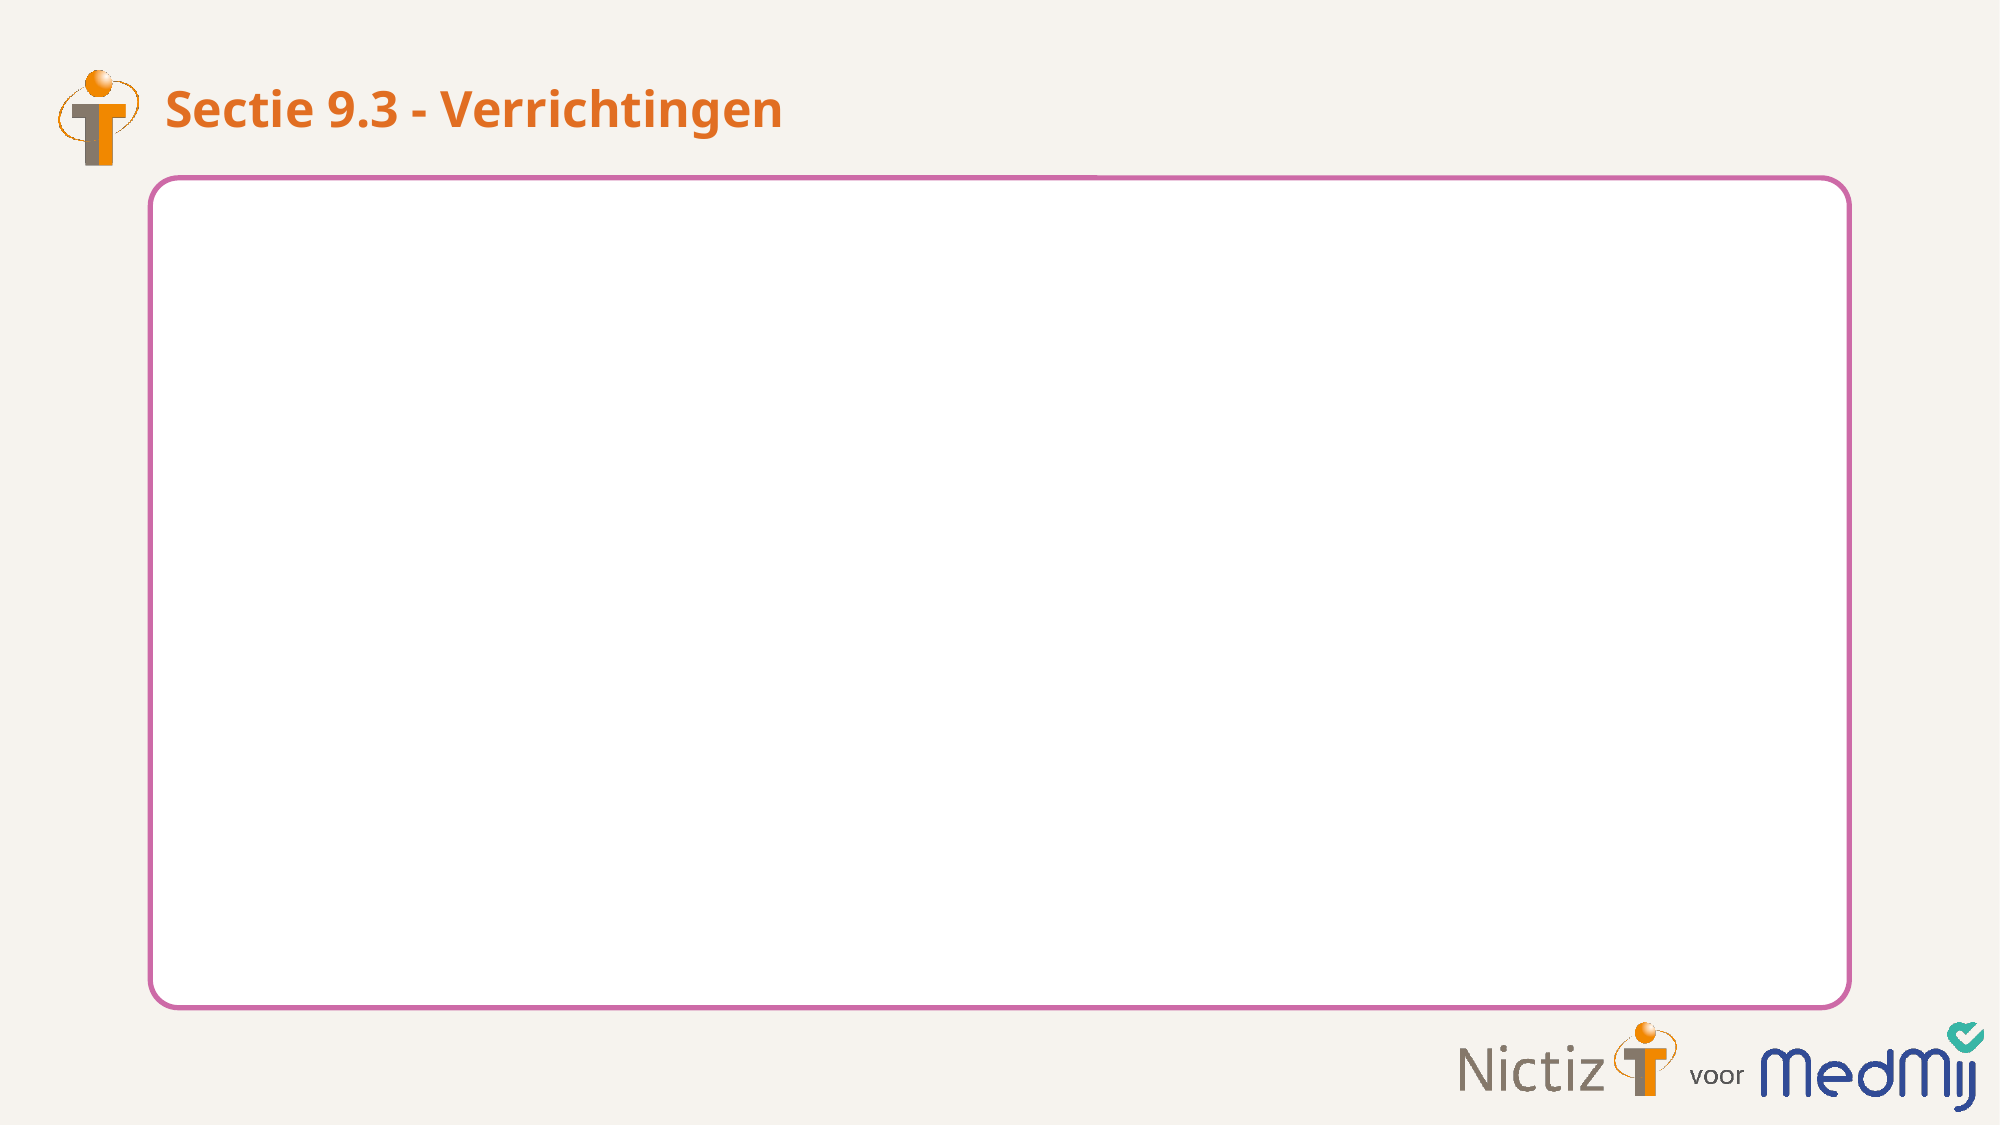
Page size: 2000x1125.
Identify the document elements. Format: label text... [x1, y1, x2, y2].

picture [1457, 1019, 1988, 1113]
title Sectie 9.3 - Verrichtingen [150, 76, 1850, 165]
picture [50, 66, 151, 187]
